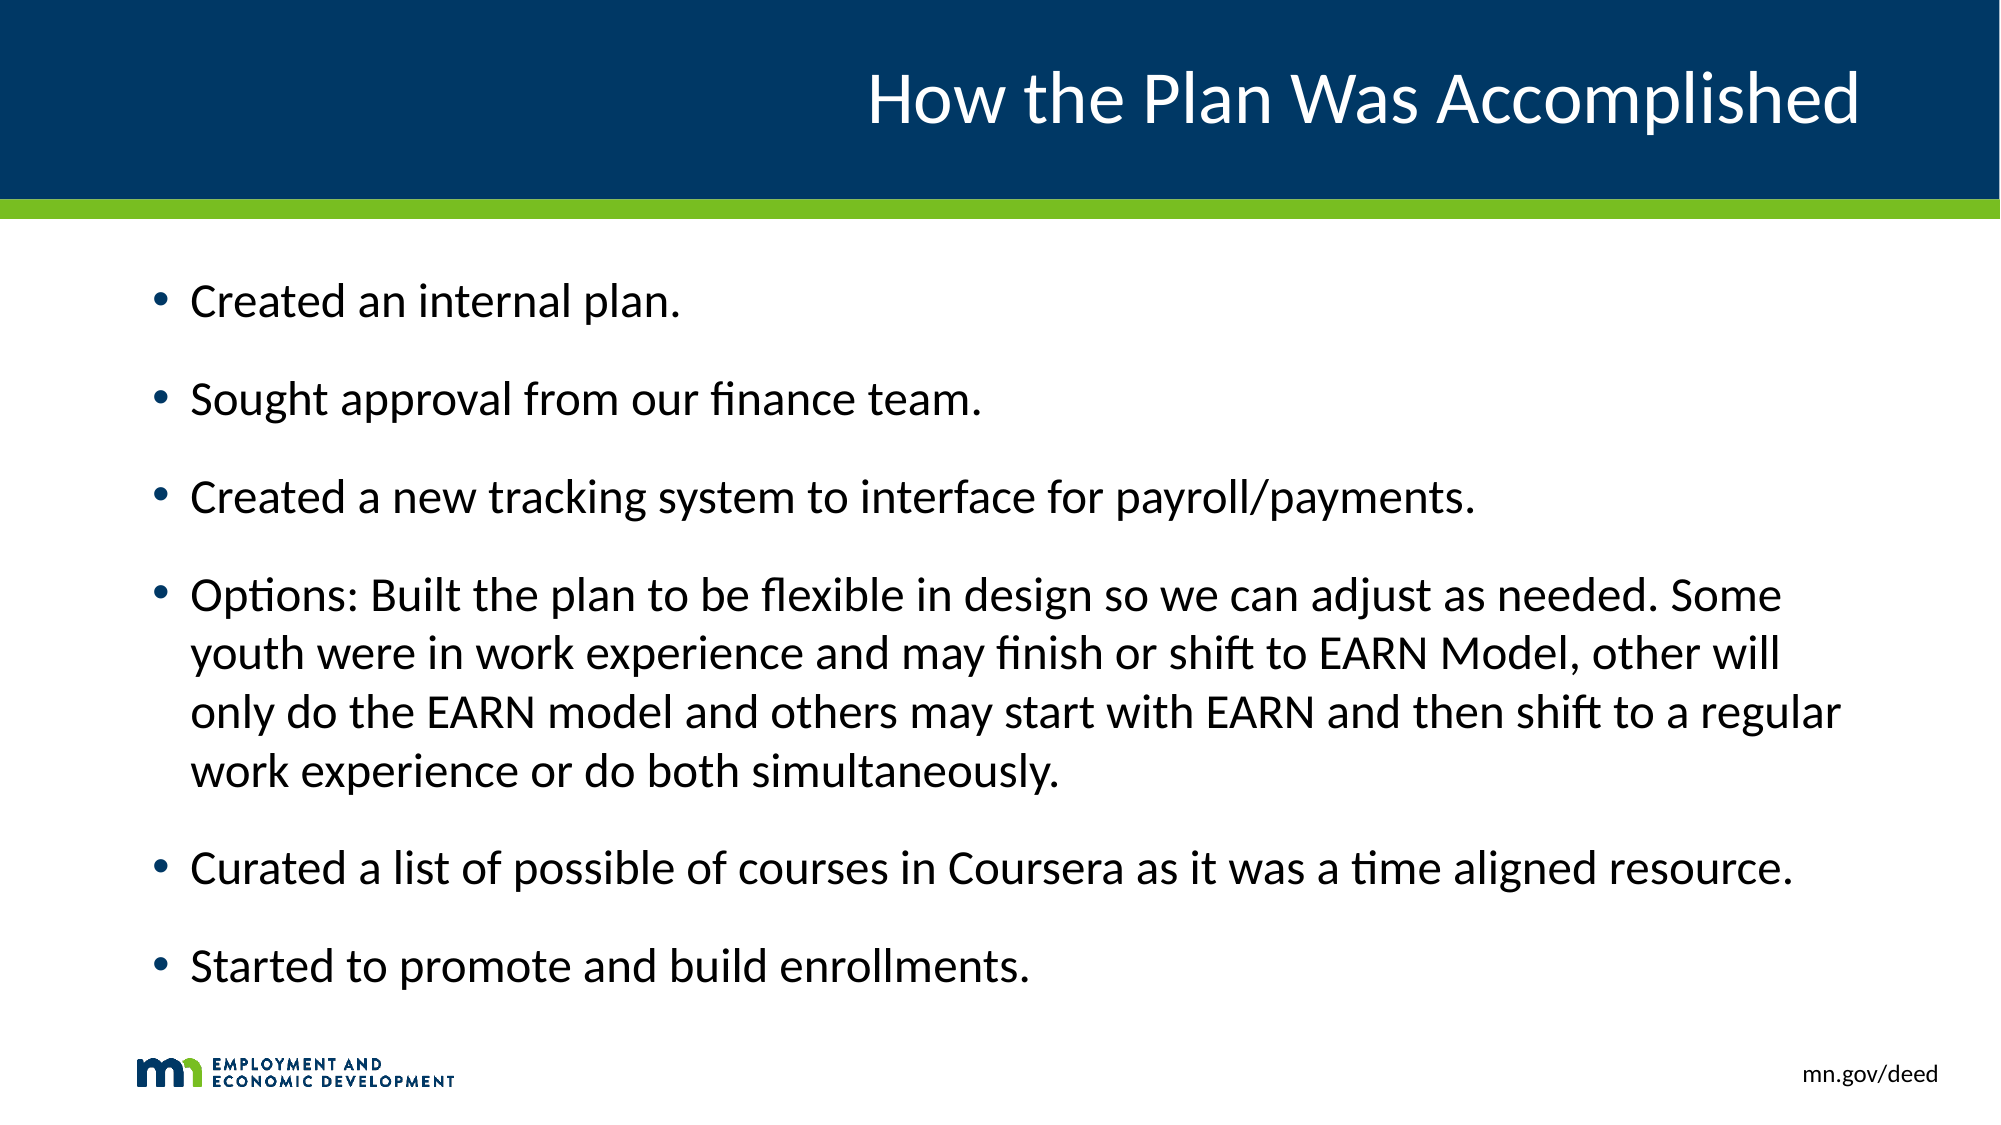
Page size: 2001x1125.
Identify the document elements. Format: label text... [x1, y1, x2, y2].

picture [137, 1058, 454, 1087]
footer mn.gov/deed [1037, 1042, 1955, 1103]
title How the Plan Was Accomplished [137, 0, 1863, 200]
list Created an internal plan. Sought approval from our finance team. Created a new tracking system to interface for payroll/payments. Options: Built the plan to be flexible in design so we can adjust as needed. Some youth were in work experience and may finish or shift to EARN Model, other will only do the EARN model and others may start with EARN and then shift to a regular work experience or do both simultaneously. Curated a list of possible of courses in Coursera as it was a time aligned resource. Started to promote and build enrollments. [137, 261, 1863, 1014]
